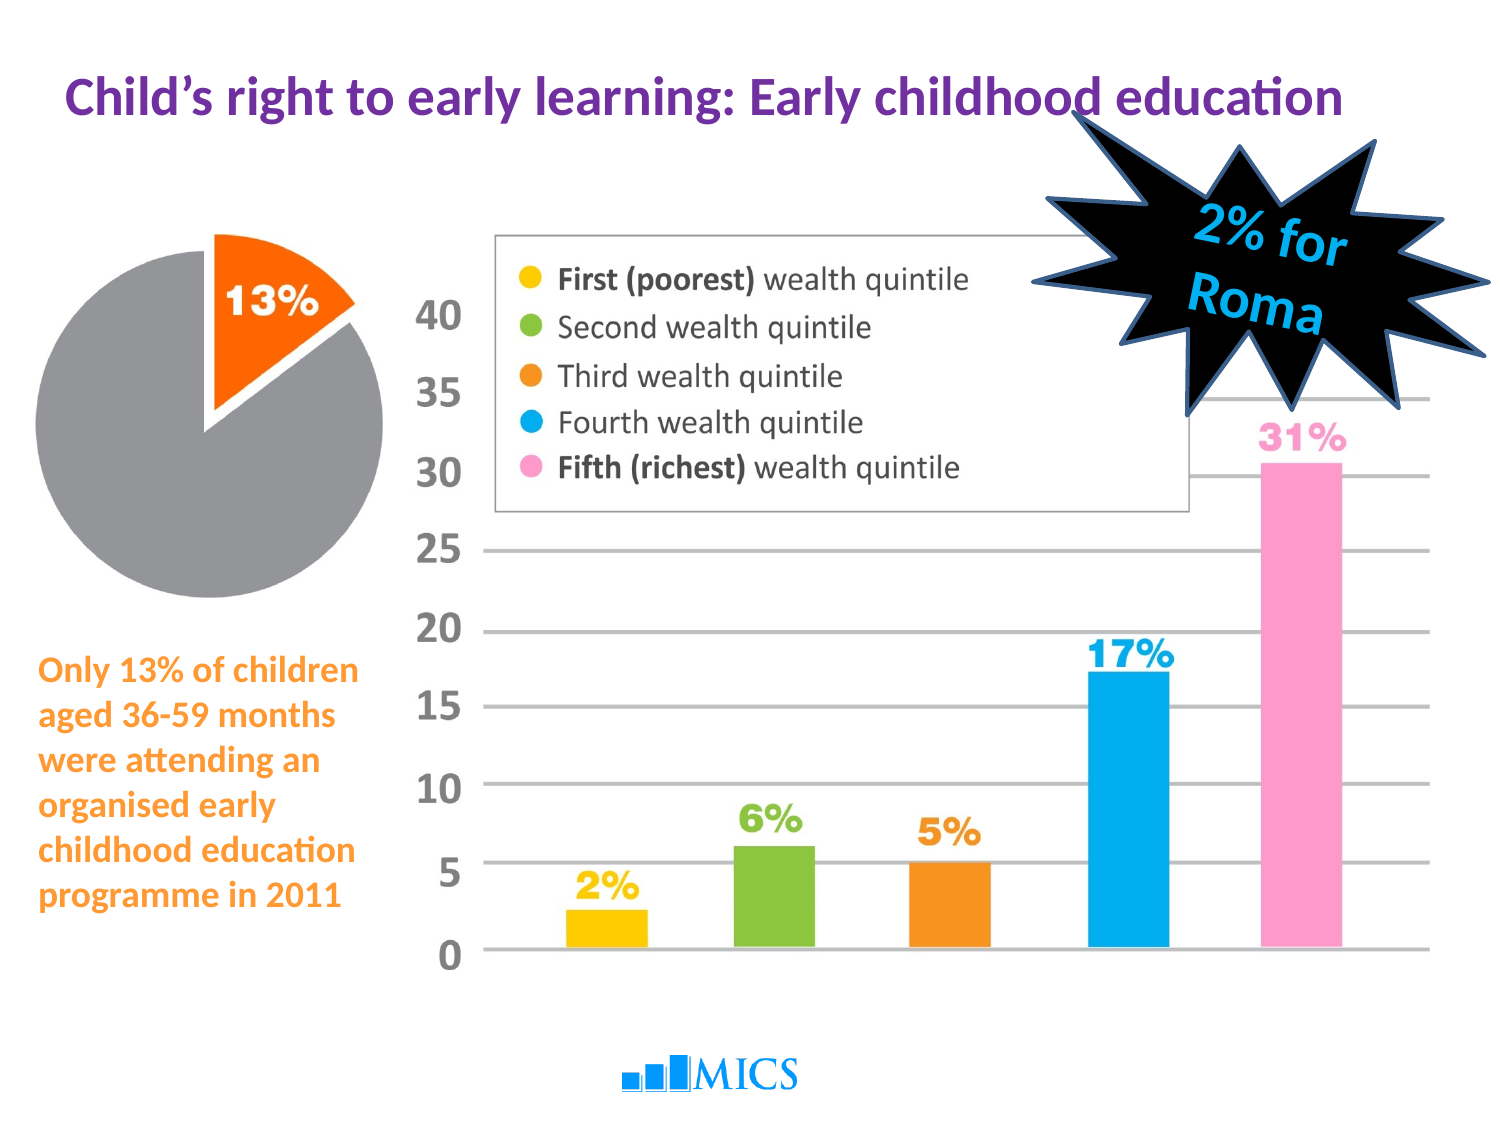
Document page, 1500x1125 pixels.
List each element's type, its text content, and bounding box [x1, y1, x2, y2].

text_box 2% for Roma [1433, 314, 1487, 359]
text_box Only 13% of children aged 36-59 months were attending an organised early childhood education programme in 2011 [23, 637, 399, 923]
text_box 2% for Roma [1045, 110, 1445, 234]
picture [415, 234, 1430, 971]
title Child’s right to early learning: Early childhood education [50, 30, 1400, 157]
picture [1305, 240, 1316, 255]
picture [620, 1054, 798, 1092]
text_box 2% for Roma [1433, 261, 1492, 297]
picture [34, 234, 383, 598]
